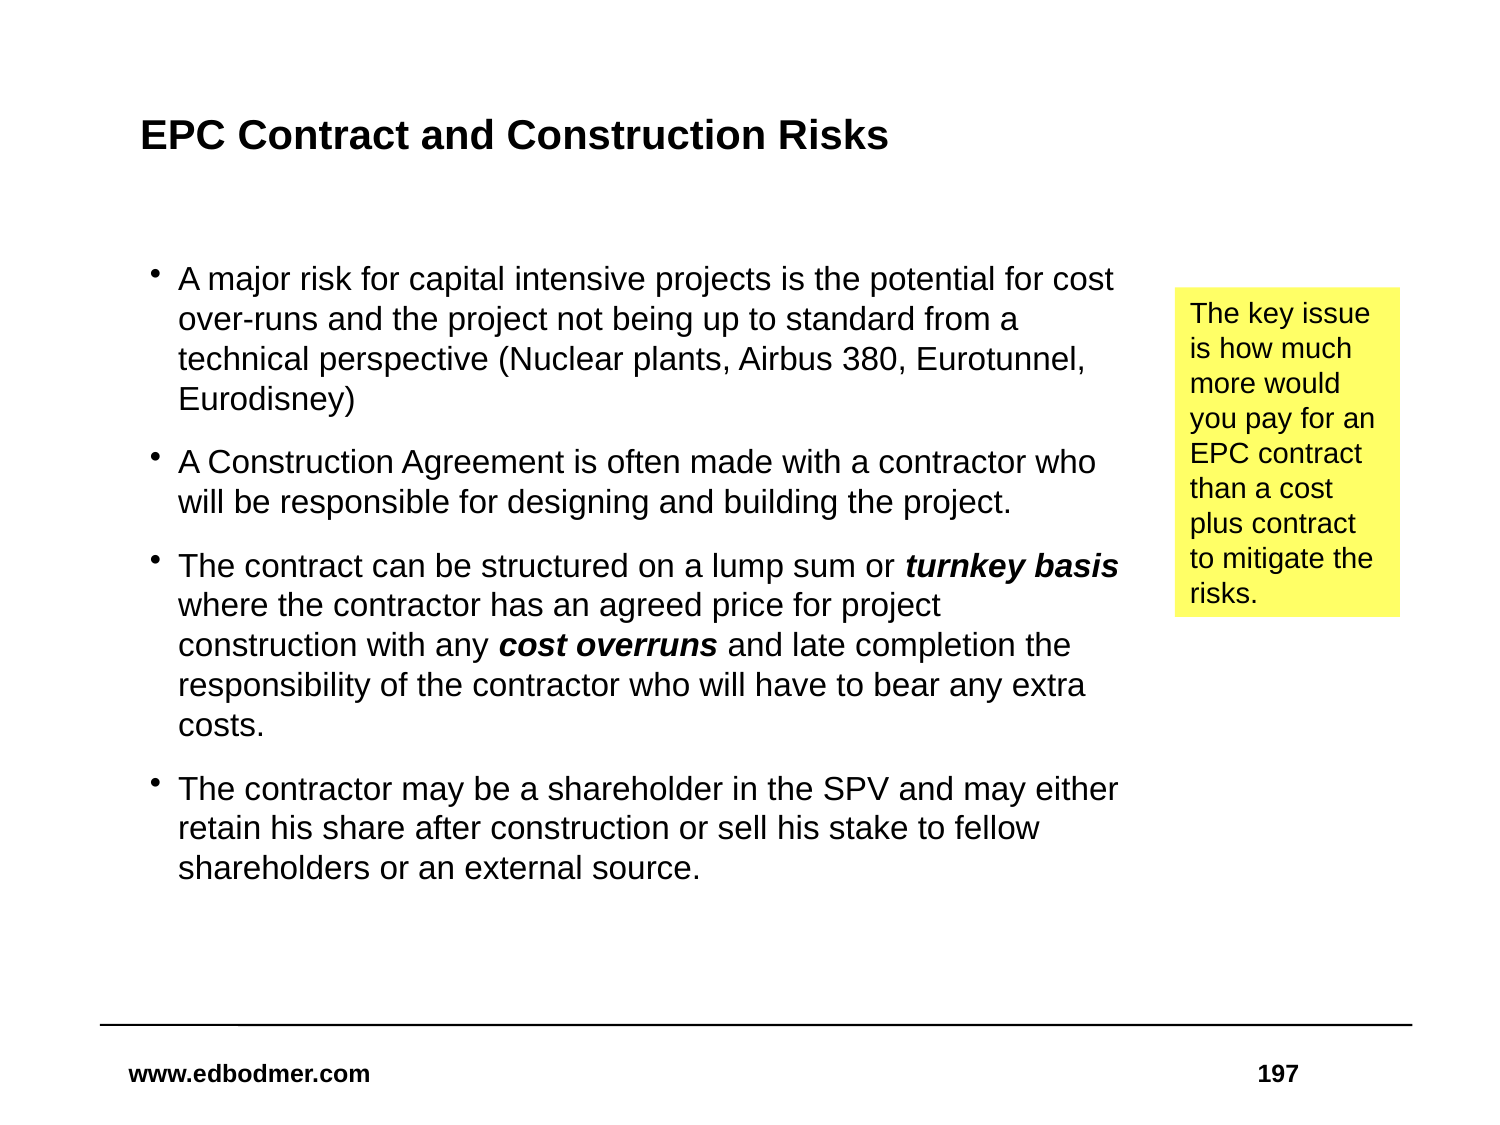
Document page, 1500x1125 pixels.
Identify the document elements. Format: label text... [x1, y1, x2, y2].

title EPC Contract and Construction Risks [125, 99, 1288, 225]
text_box The key issue is how much more would you pay for an EPC contract than a cost plus contract to mitigate the risks. [1174, 287, 1400, 617]
list A major risk for capital intensive projects is the potential for cost over-runs and the project not being up to standard from a technical perspective (Nuclear plants, Airbus 380, Eurotunnel, Eurodisney) A Construction Agreement is often made with a contractor who will be responsible for designing and building the project. The contract can be structured on a lump sum or turnkey basis where the contractor has an agreed price for project construction with any cost overruns and late completion the responsibility of the contractor who will have to bear any extra costs. The contractor may be a shareholder in the SPV and may either retain his share after construction or sell his stake to fellow shareholders or an external source. [125, 249, 1138, 963]
